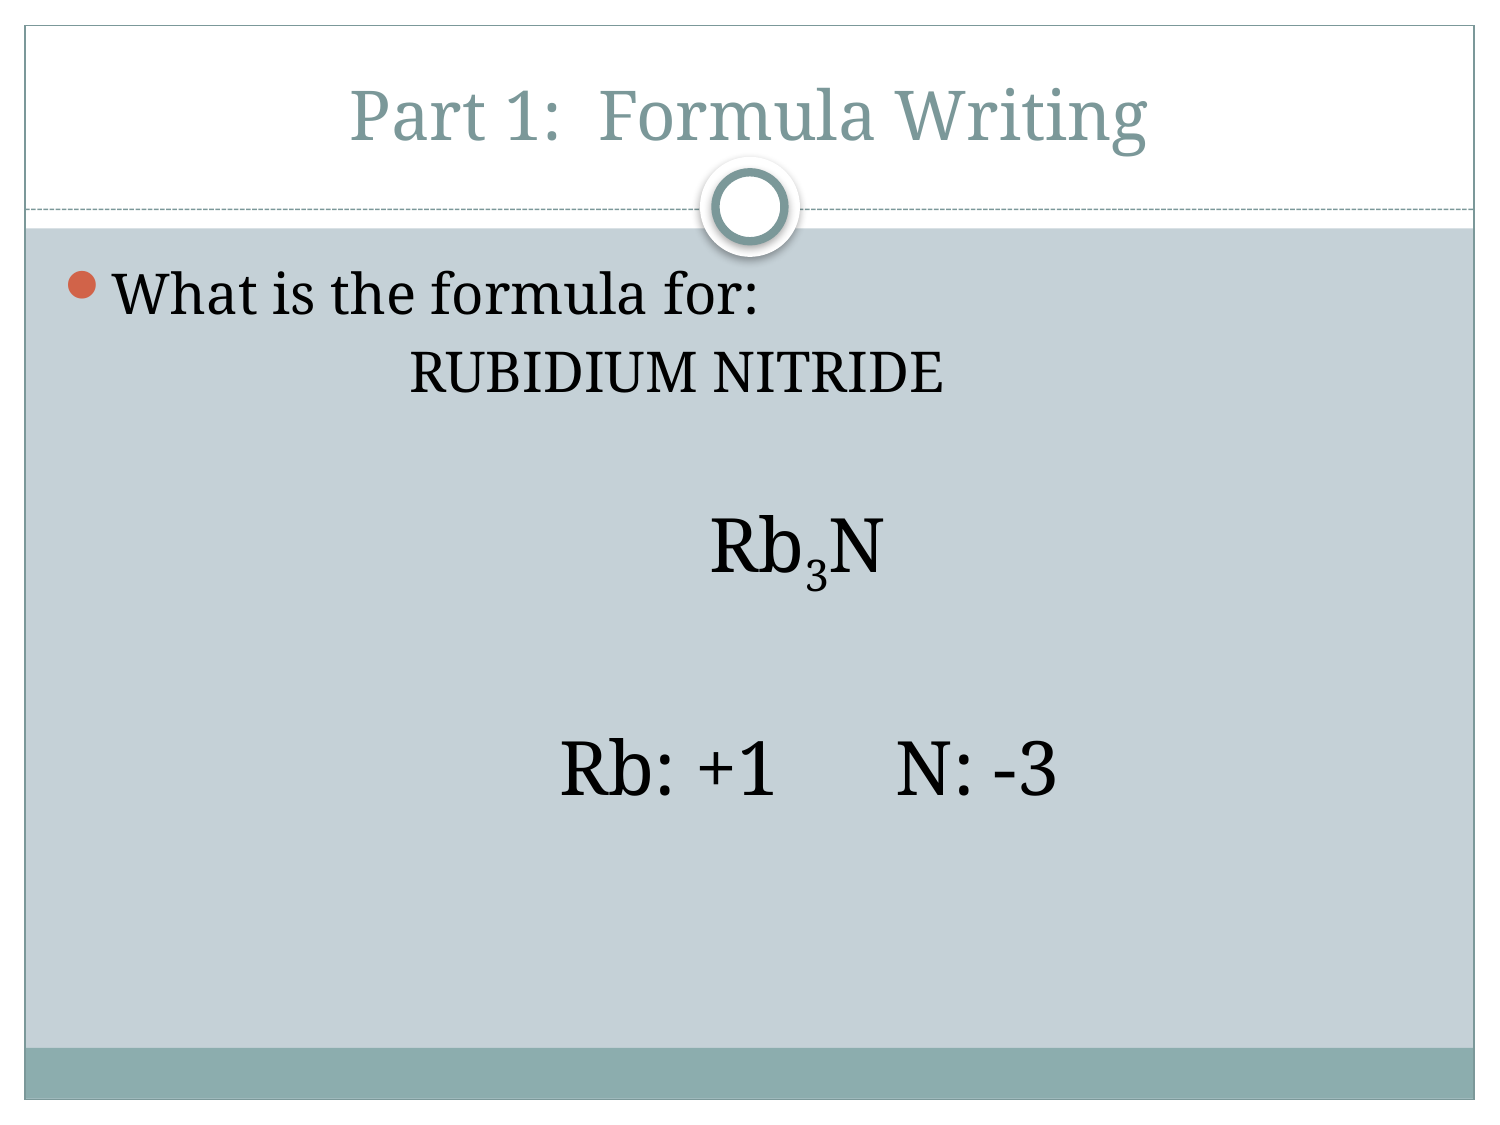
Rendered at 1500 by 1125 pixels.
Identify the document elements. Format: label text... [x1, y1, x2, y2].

title Part 1: Formula Writing [49, 37, 1450, 162]
list What is the formula for: RUBIDIUM NITRIDE Rb3N Rb: +1 N: -3 [49, 250, 1445, 1001]
